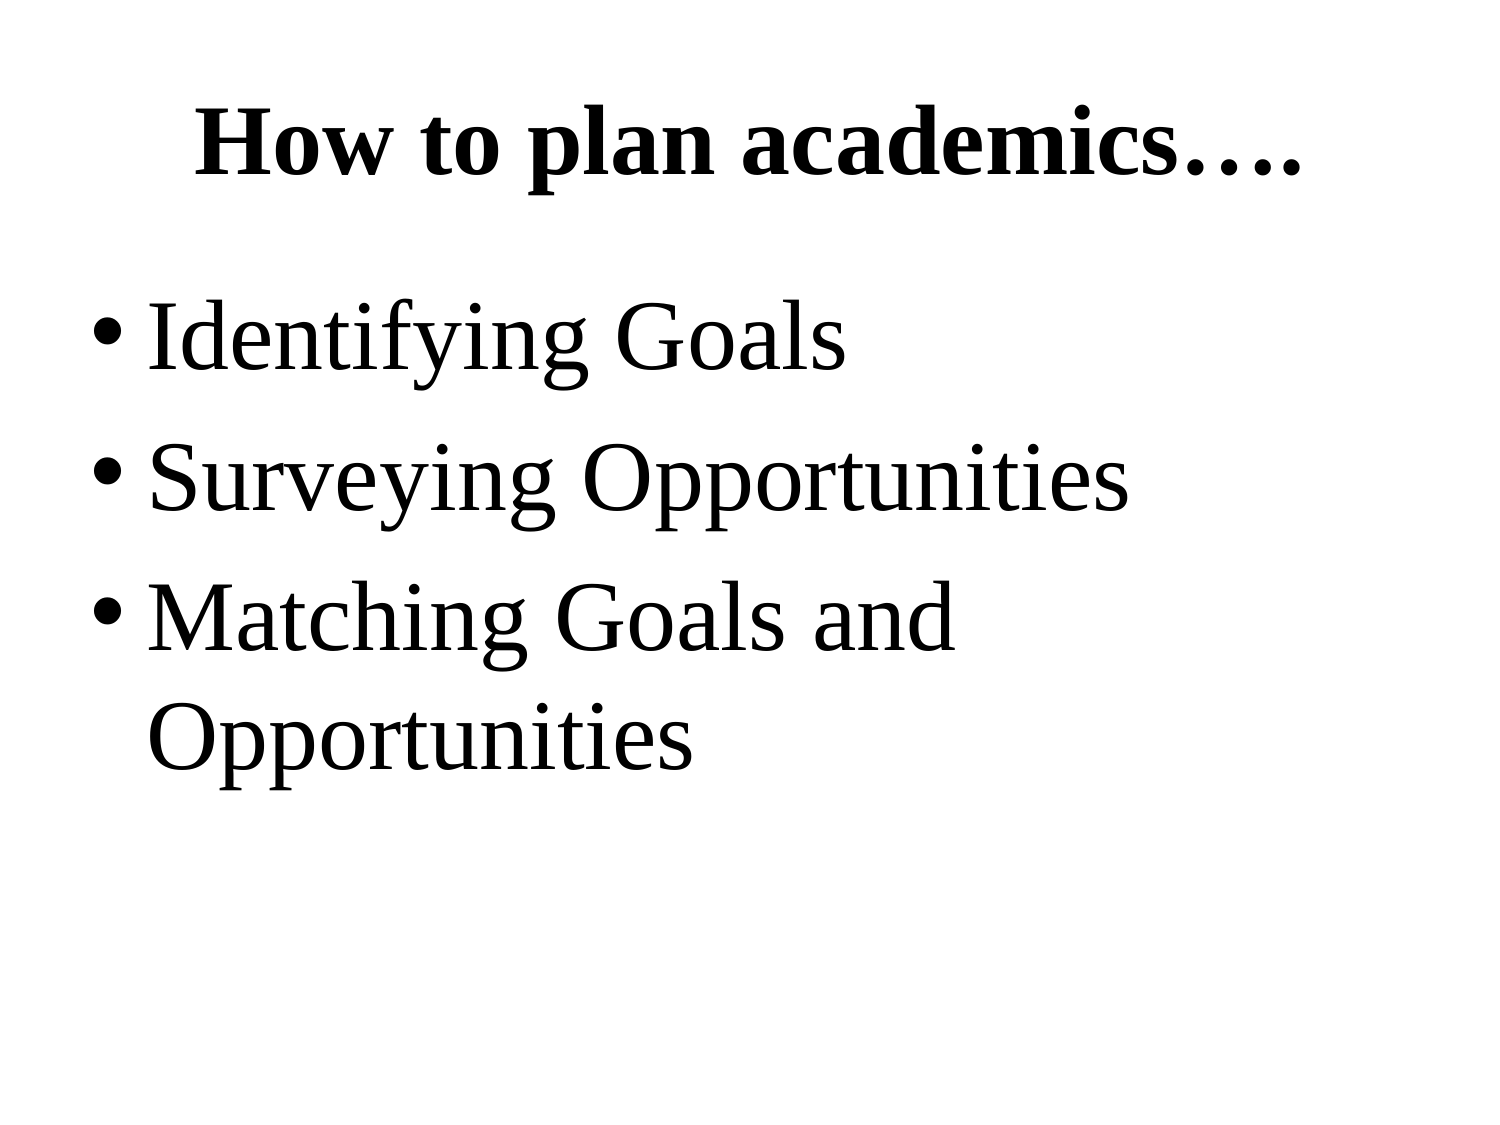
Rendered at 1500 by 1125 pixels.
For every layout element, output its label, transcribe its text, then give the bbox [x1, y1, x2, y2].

title How to plan academics…. [75, 45, 1425, 225]
list Identifying Goals Surveying Opportunities Matching Goals and Opportunities [75, 262, 1425, 1005]
